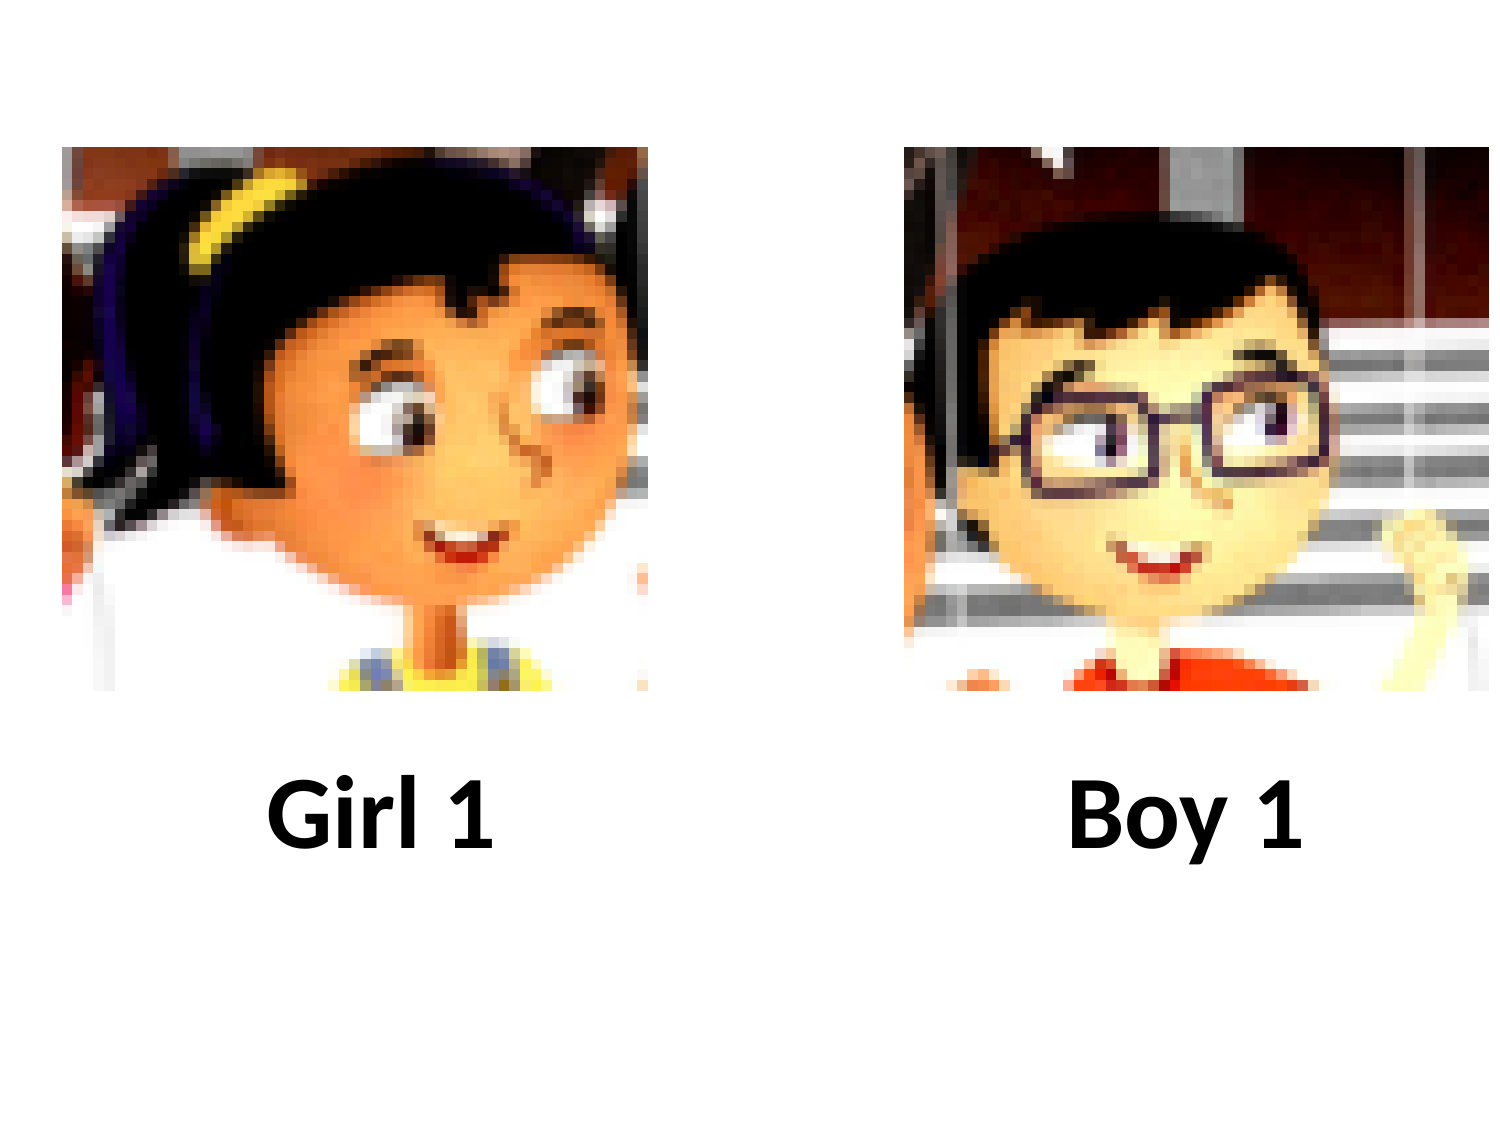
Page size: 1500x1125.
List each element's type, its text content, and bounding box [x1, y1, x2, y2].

text_box Girl 1 [251, 737, 512, 878]
picture [62, 137, 659, 691]
text_box Boy 1 [1051, 737, 1321, 878]
picture [903, 137, 1500, 691]
